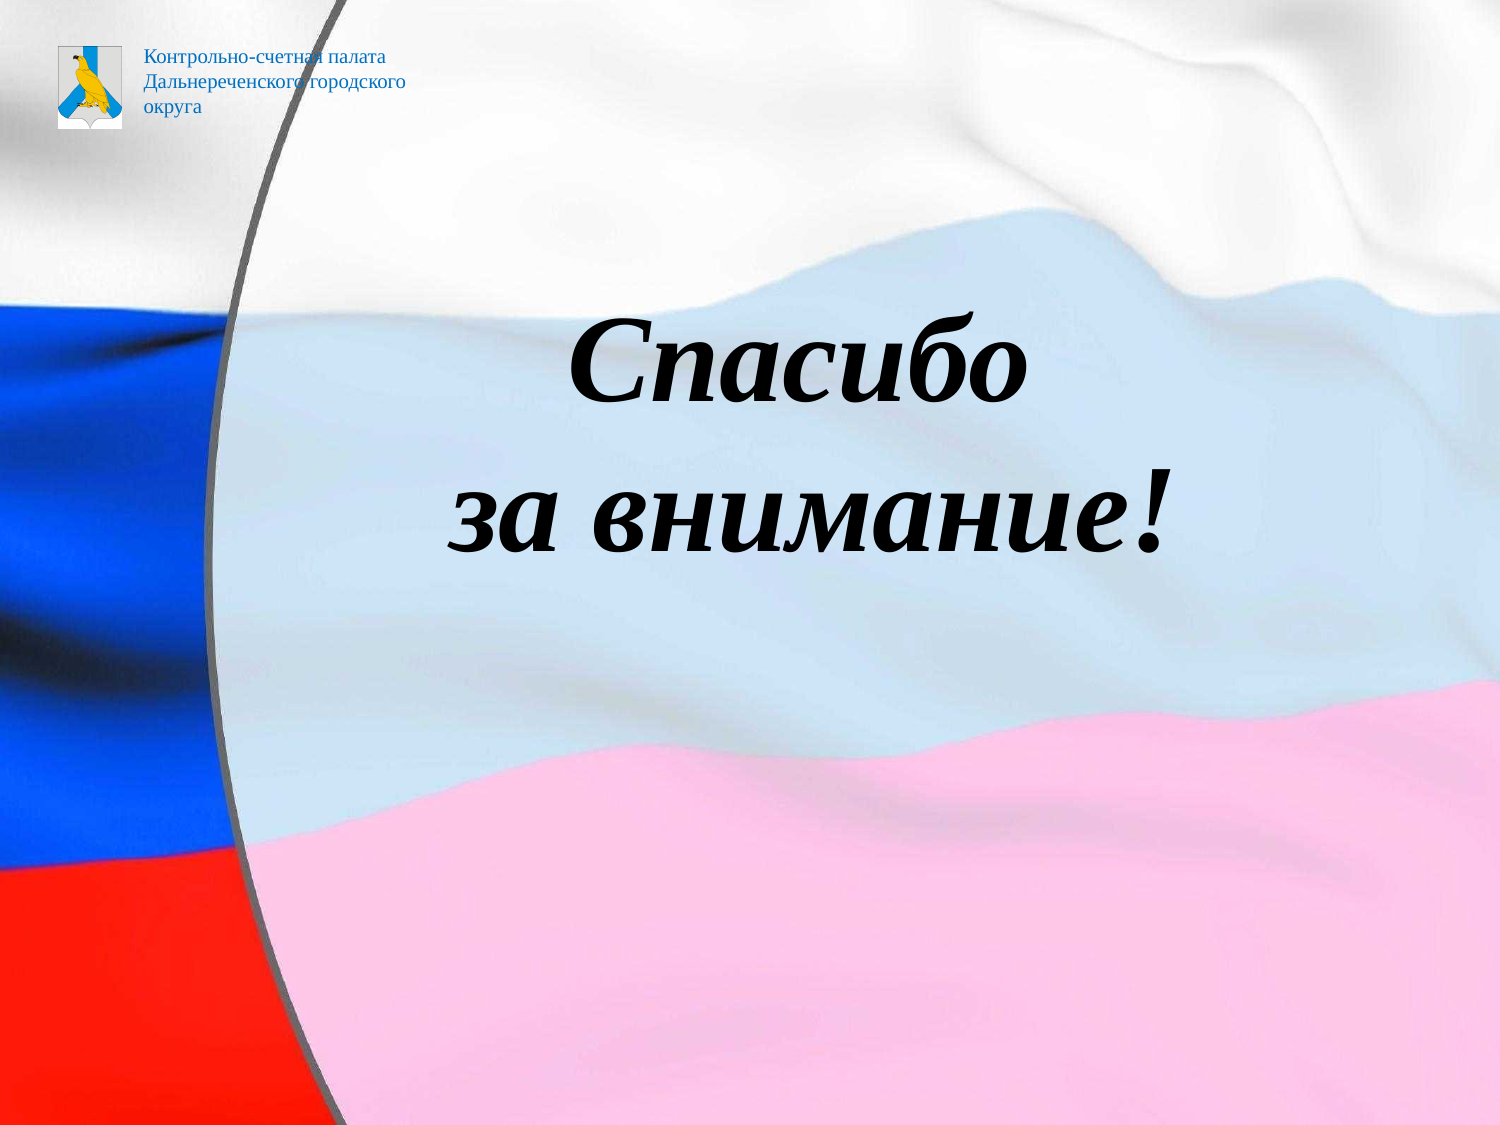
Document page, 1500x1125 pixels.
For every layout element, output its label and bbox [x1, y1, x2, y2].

list [0, 0, 1500, 1125]
picture [58, 46, 123, 130]
